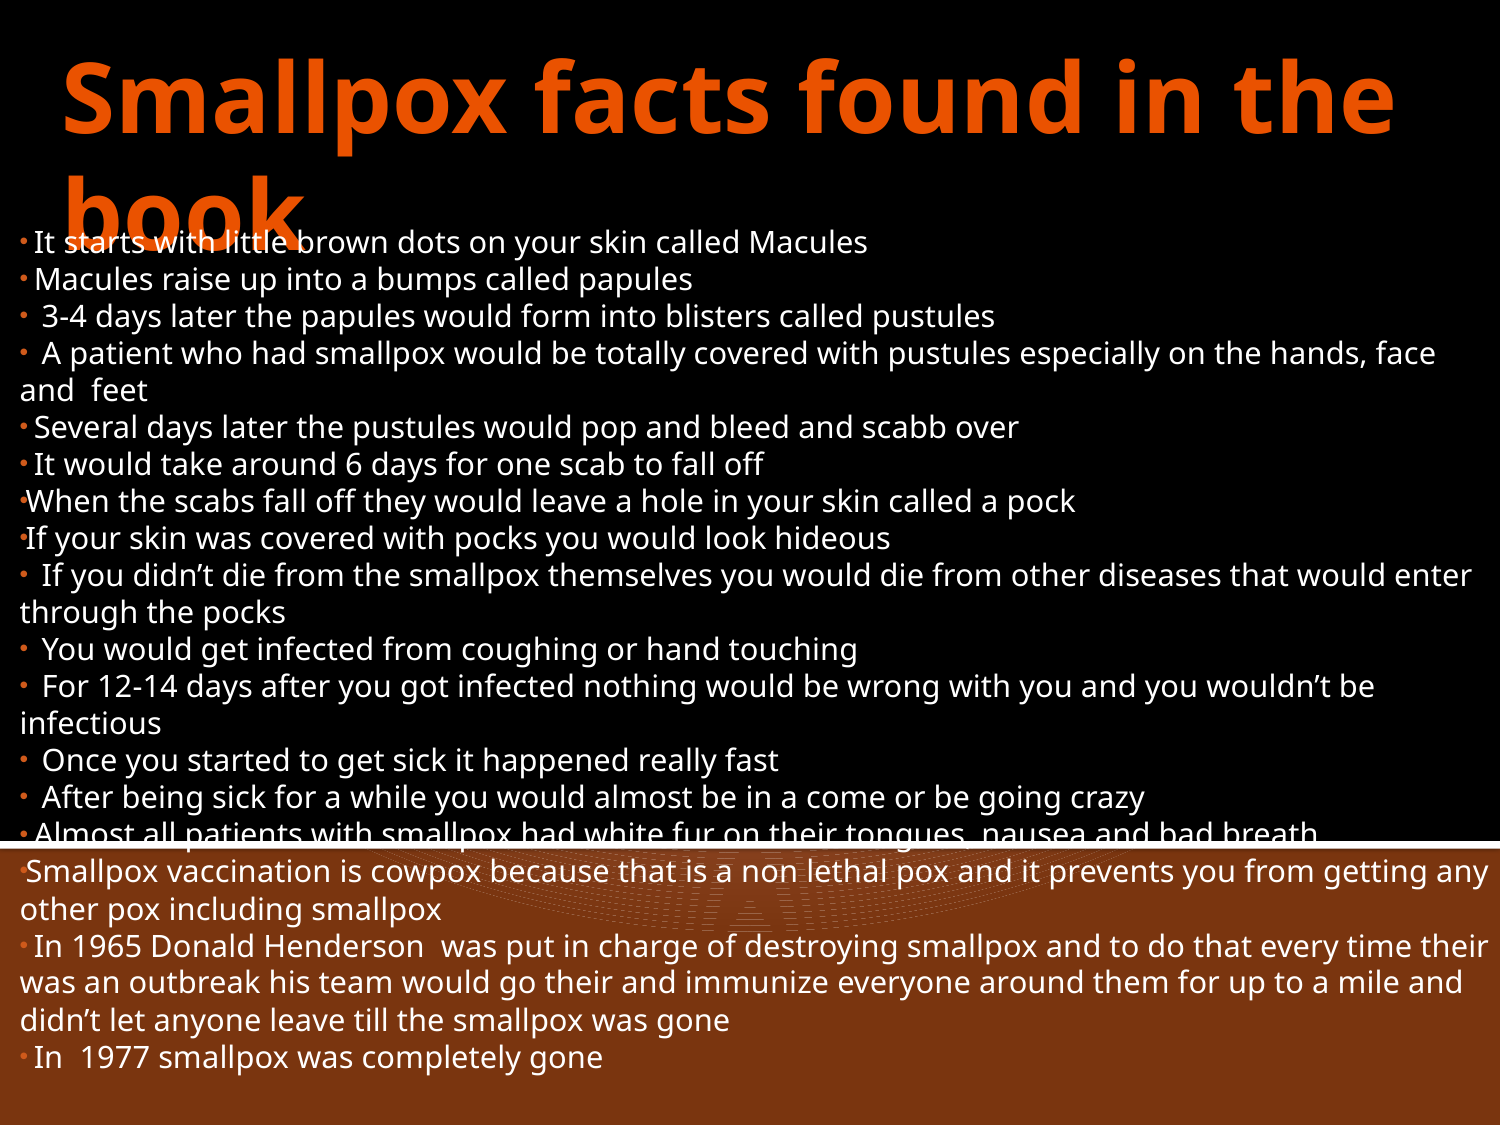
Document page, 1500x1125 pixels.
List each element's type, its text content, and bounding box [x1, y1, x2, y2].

subtitle It starts with little brown dots on your skin called Macules Macules raise up into a bumps called papules 3-4 days later the papules would form into blisters called pustules A patient who had smallpox would be totally covered with pustules especially on the hands, face and feet Several days later the pustules would pop and bleed and scabb over It would take around 6 days for one scab to fall off When the scabs fall off they would leave a hole in your skin called a pock If your skin was covered with pocks you would look hideous If you didn’t die from the smallpox themselves you would die from other diseases that would enter through the pocks You would get infected from coughing or hand touching For 12-14 days after you got infected nothing would be wrong with you and you wouldn’t be infectious Once you started to get sick it happened really fast After being sick for a while you would almost be in a come or be going crazy Almost all patients with smallpox had white fur on their tongues, nausea and bad breath Smallpox vaccination is cowpox because that is a non lethal pox and it prevents you from getting any other pox including smallpox In 1965 Donald Henderson was put in charge of destroying smallpox and to do that every time their was an outbreak his team would go their and immunize everyone around them for up to a mile and didn’t let anyone leave till the smallpox was gone In 1977 smallpox was completely gone [0, 222, 1500, 1079]
title Smallpox facts found in the book [46, 35, 1465, 222]
